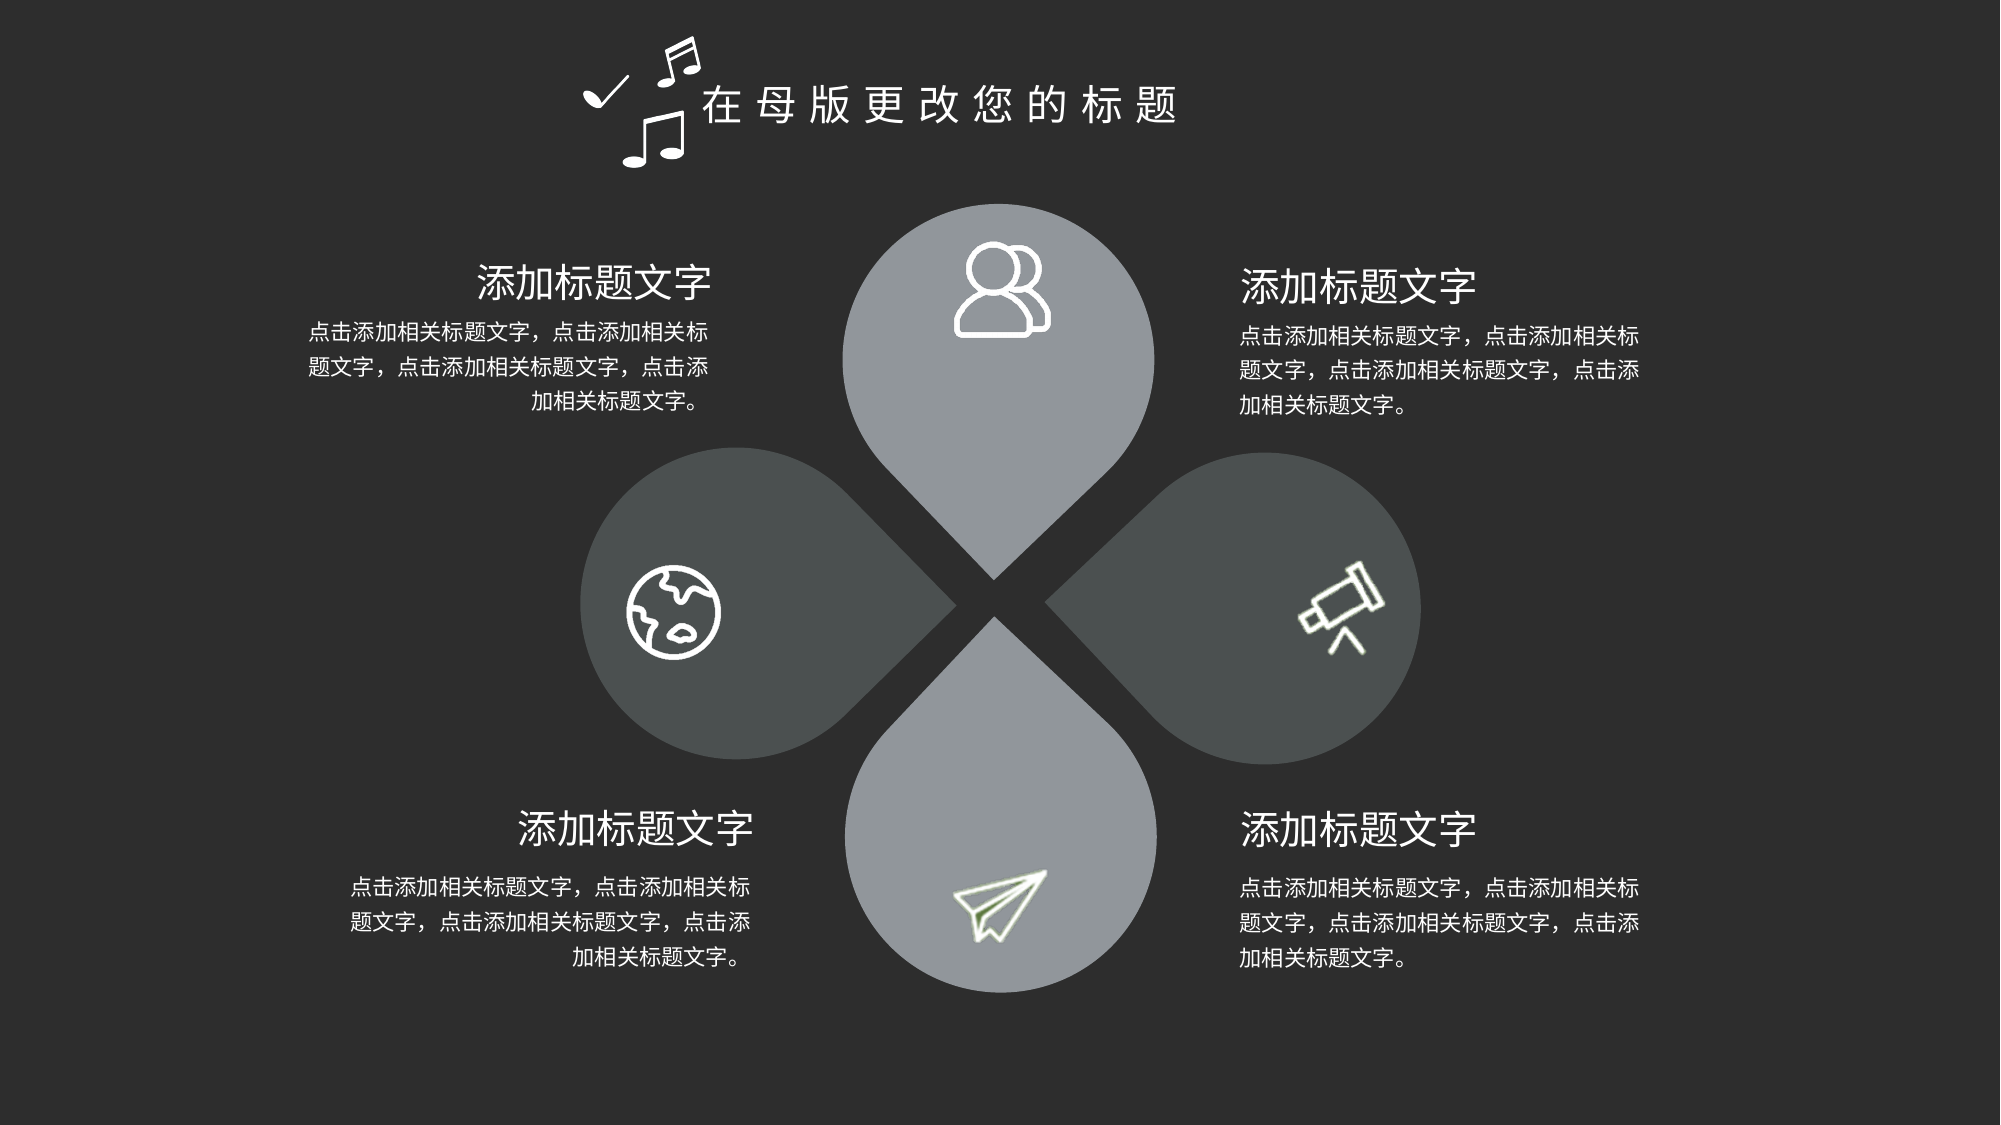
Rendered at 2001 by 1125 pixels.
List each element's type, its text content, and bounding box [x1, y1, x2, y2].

text_box 添加标题文字 [502, 782, 770, 859]
picture [1293, 559, 1387, 657]
text_box 添加标题文字 [1225, 783, 1493, 859]
picture [951, 864, 1053, 952]
text_box 点击添加相关标题文字，点击添加相关标题文字，点击添加相关标题文字，点击添加相关标题文字。 [1224, 306, 1675, 426]
text_box 点击添加相关标题文字，点击添加相关标题文字，点击添加相关标题文字，点击添加相关标题文字。 [274, 302, 724, 422]
picture [583, 36, 701, 168]
text_box 点击添加相关标题文字，点击添加相关标题文字，点击添加相关标题文字，点击添加相关标题文字。 [1224, 859, 1675, 978]
picture [945, 221, 1060, 357]
picture [611, 533, 737, 684]
text_box [844, 616, 1157, 993]
text_box [1043, 451, 1422, 766]
text_box 添加标题文字 [461, 236, 729, 313]
text_box [842, 203, 1155, 581]
text_box [579, 446, 959, 761]
text_box 添加标题文字 [1225, 240, 1493, 306]
text_box 点击添加相关标题文字，点击添加相关标题文字，点击添加相关标题文字，点击添加相关标题文字。 [316, 858, 766, 977]
